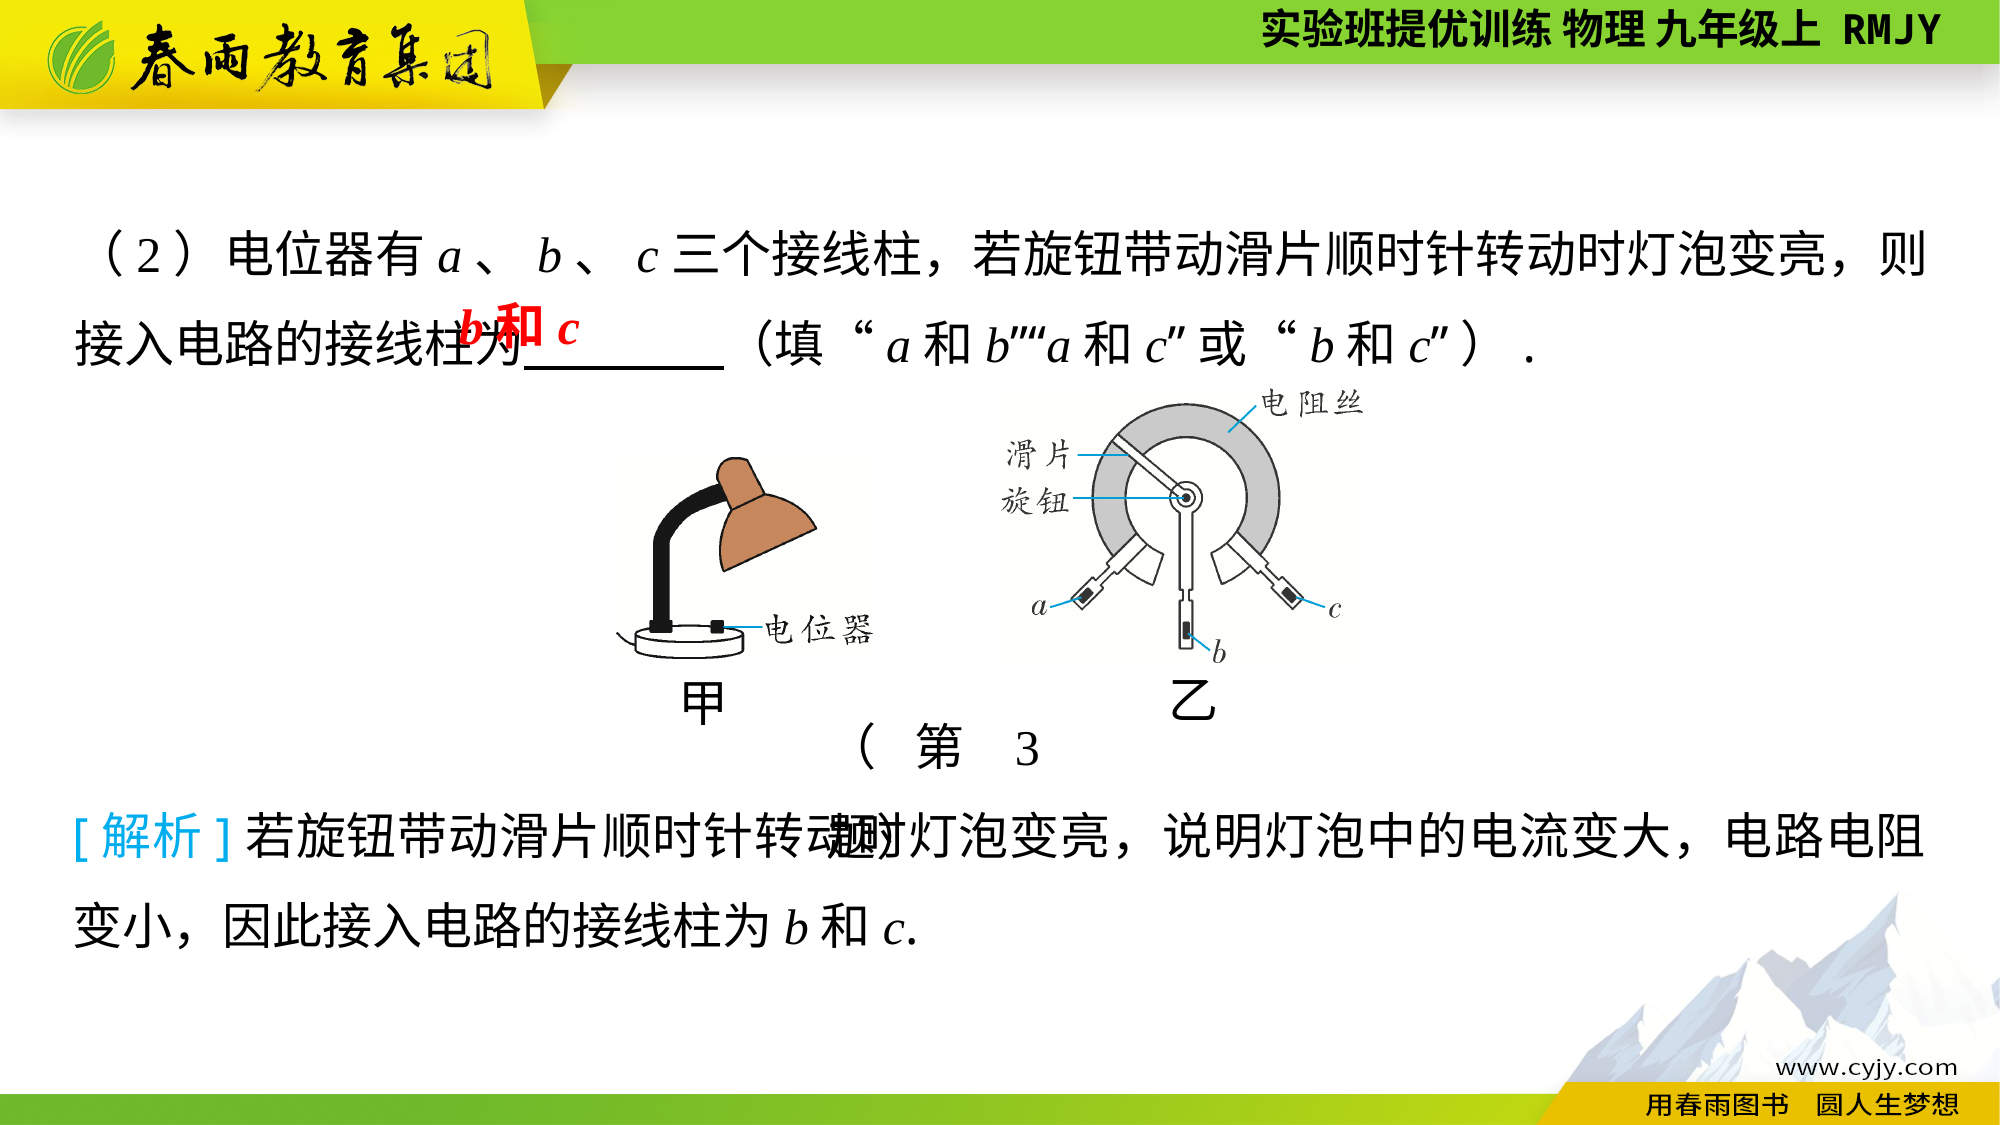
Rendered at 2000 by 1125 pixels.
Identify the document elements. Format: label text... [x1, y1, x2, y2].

text_box 乙 [1153, 672, 1234, 736]
text_box b和c [444, 287, 657, 363]
text_box 甲 [664, 667, 744, 740]
text_box （第3题） [811, 677, 1067, 766]
list （2）电位器有a、b、c三个接线柱，若旋钮带动滑片顺时针转动时灯泡变亮，则接入电路的接线柱为 （填“a和b”“a和c”或“b和c”）. [59, 185, 1944, 371]
picture [0, 0, 2000, 1125]
text_box [解析]若旋钮带动滑片顺时针转动时灯泡变亮，说明灯泡中的电流变大，电路电阻变小，因此接入电路的接线柱为b和c. [56, 766, 1942, 962]
